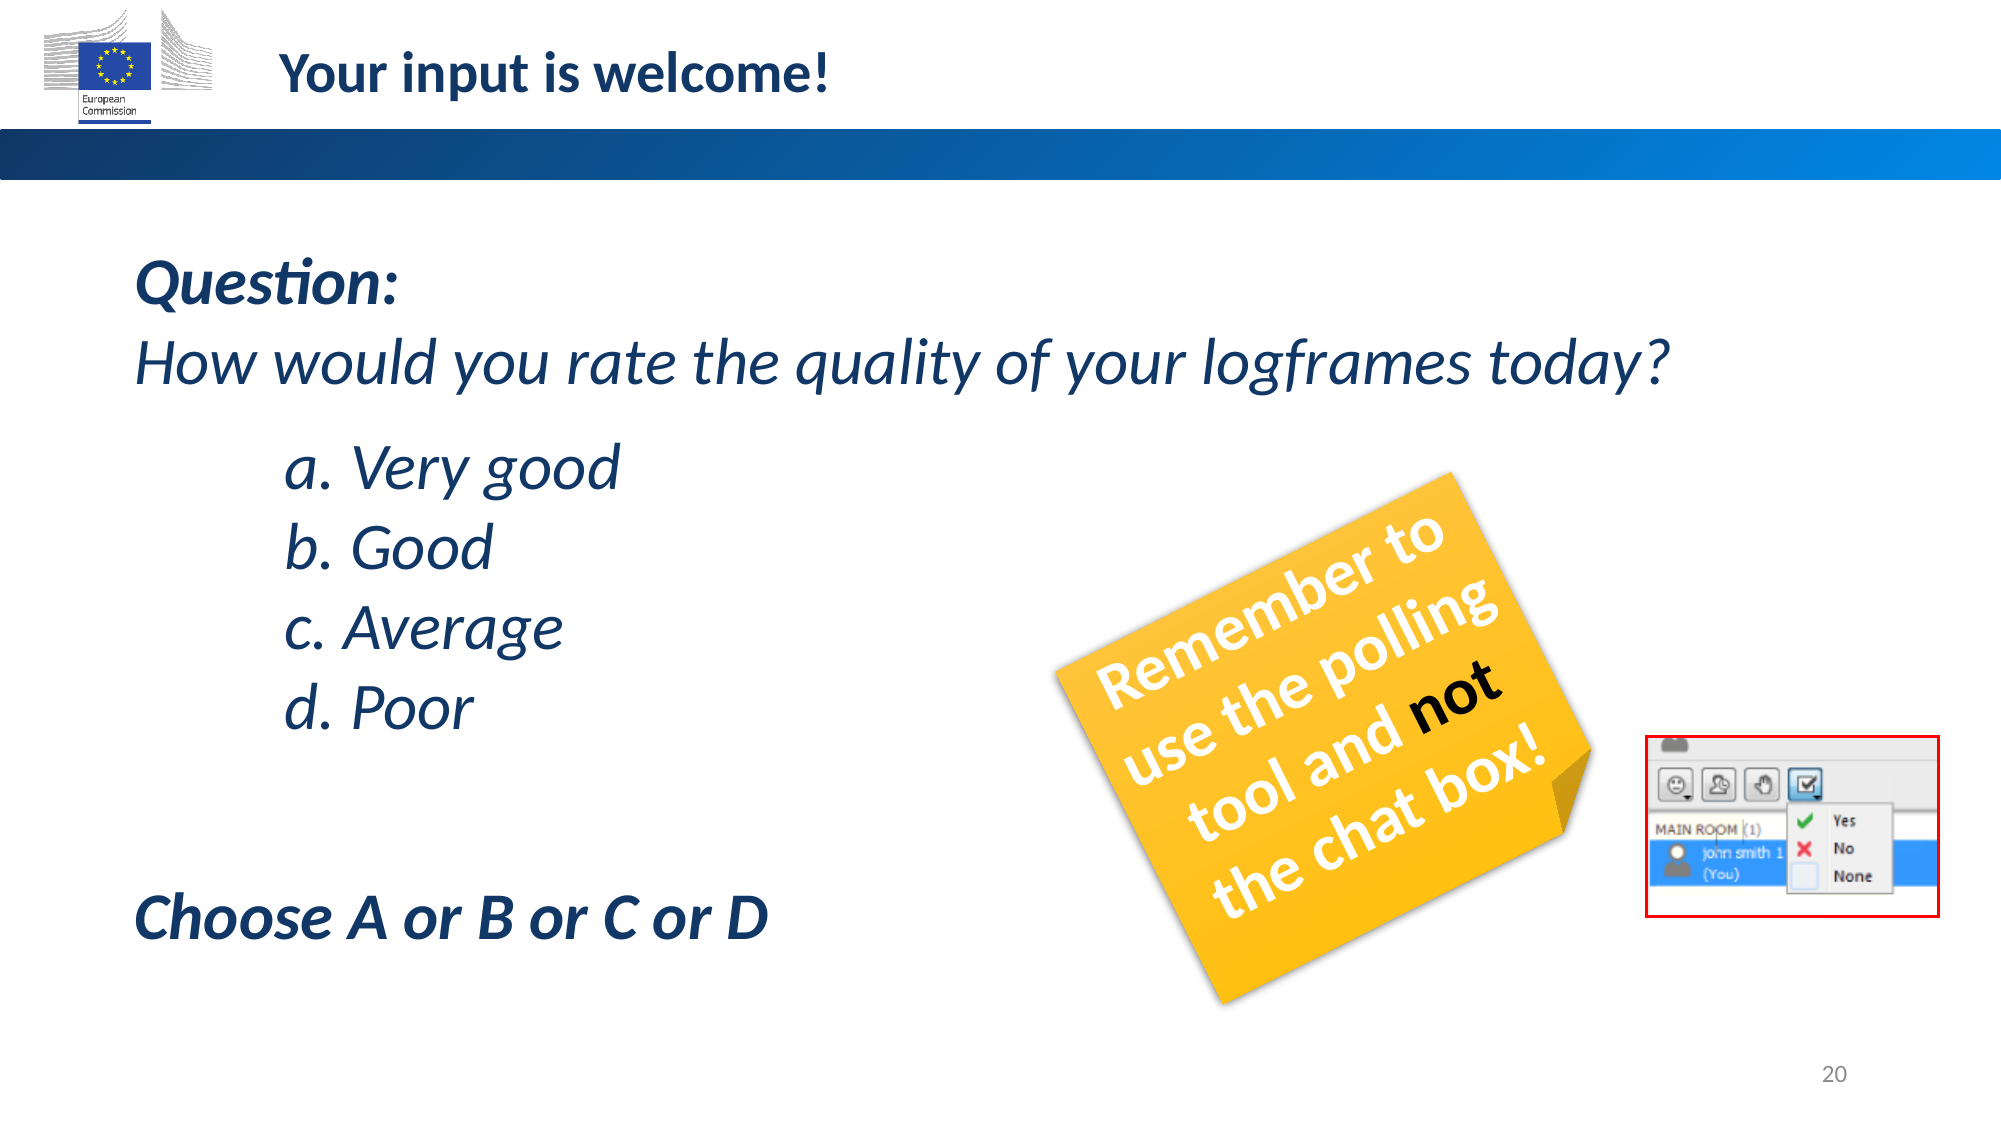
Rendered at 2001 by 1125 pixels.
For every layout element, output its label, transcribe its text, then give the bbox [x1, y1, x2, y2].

slide_number 20 [1412, 1042, 1863, 1103]
text_box Your input is welcome! [264, 27, 1690, 112]
picture [1647, 738, 1937, 915]
picture [44, 8, 212, 124]
text_box Question: How would you rate the quality of your logframes today? a. Very good b. Good c. Average d. Poor Choose A or B or C or D [119, 230, 1834, 1065]
text_box Remember to use the polling tool and not the chat box! [1055, 472, 1591, 1005]
